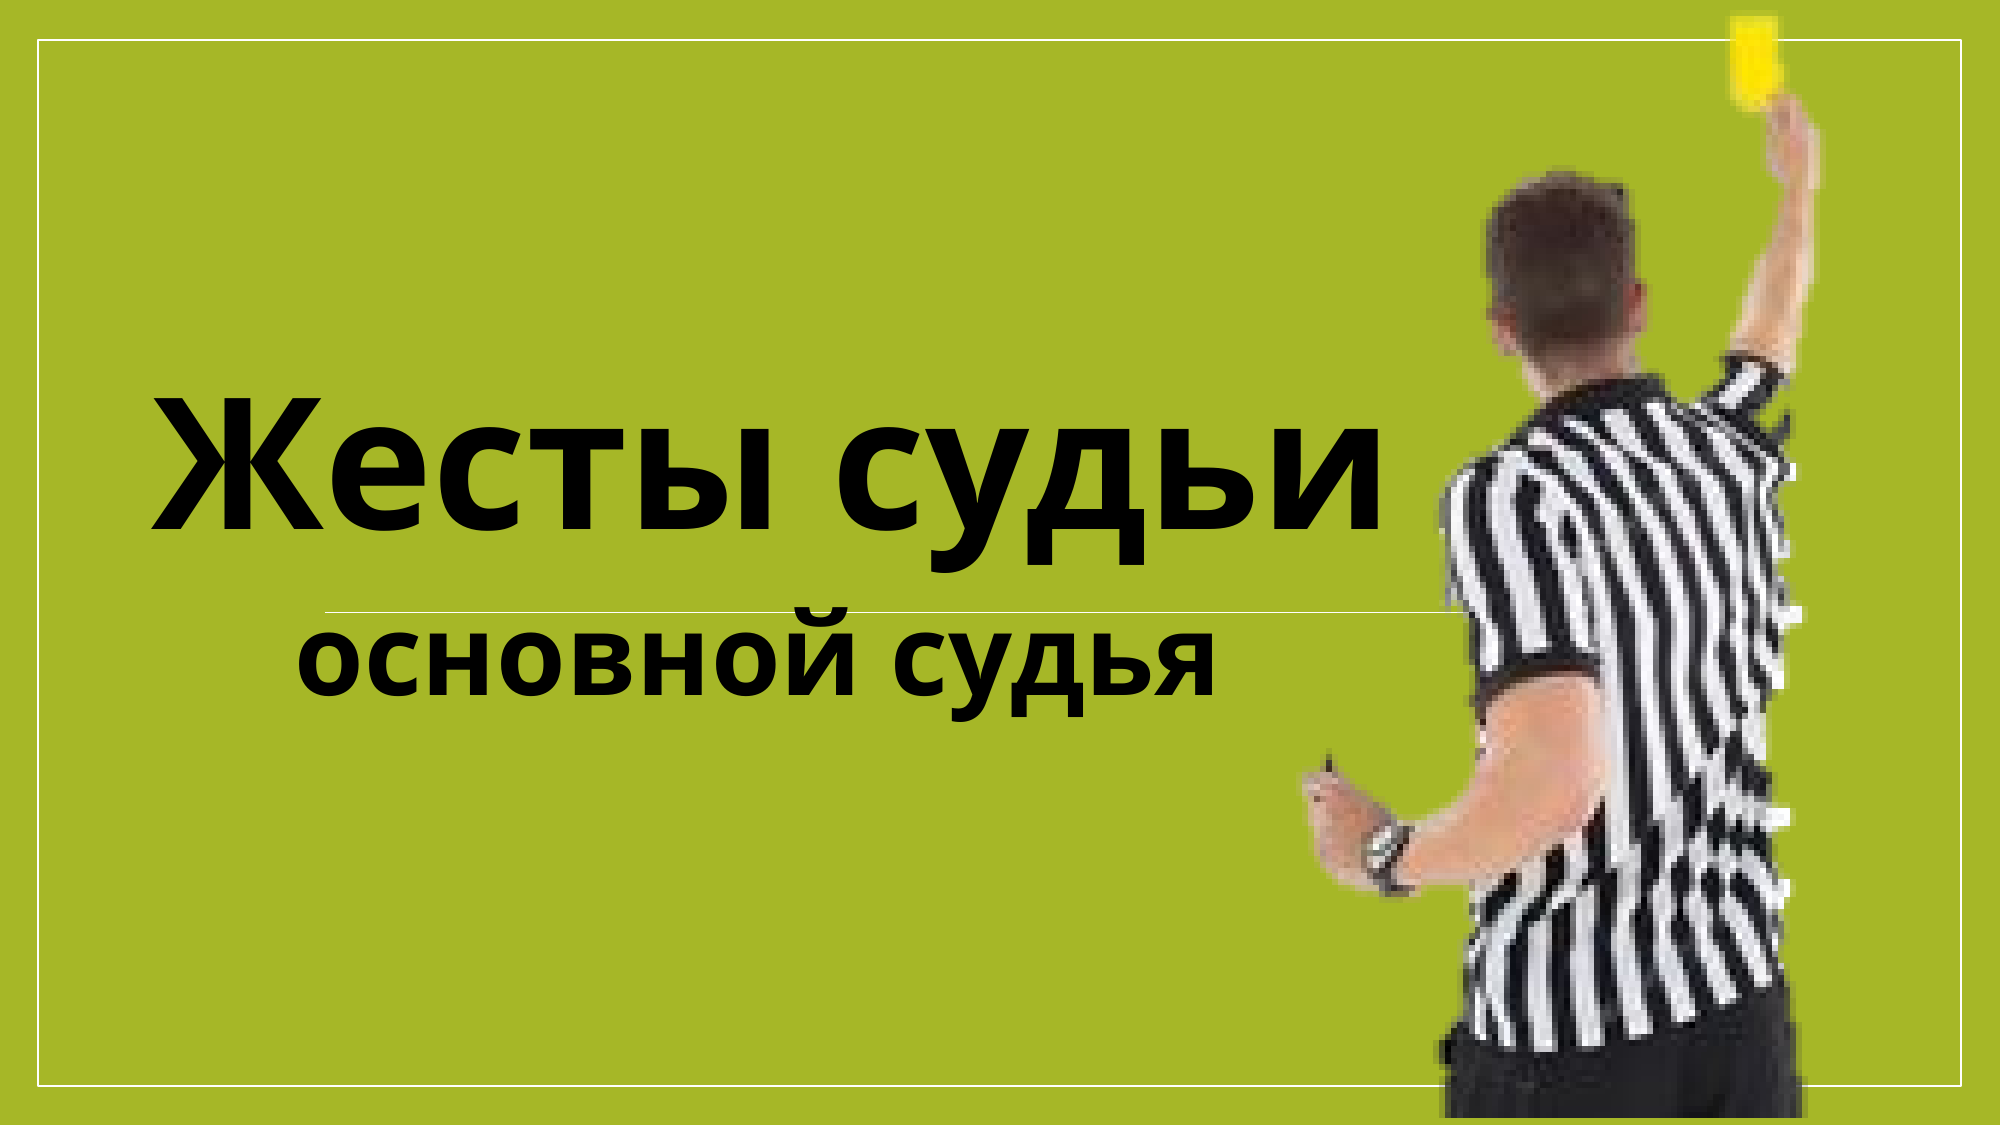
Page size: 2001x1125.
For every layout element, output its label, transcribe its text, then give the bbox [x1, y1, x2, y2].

text_box Жесты судьи [120, 338, 1225, 574]
picture [1231, 0, 1976, 1119]
text_box основной судья [228, 575, 1225, 726]
